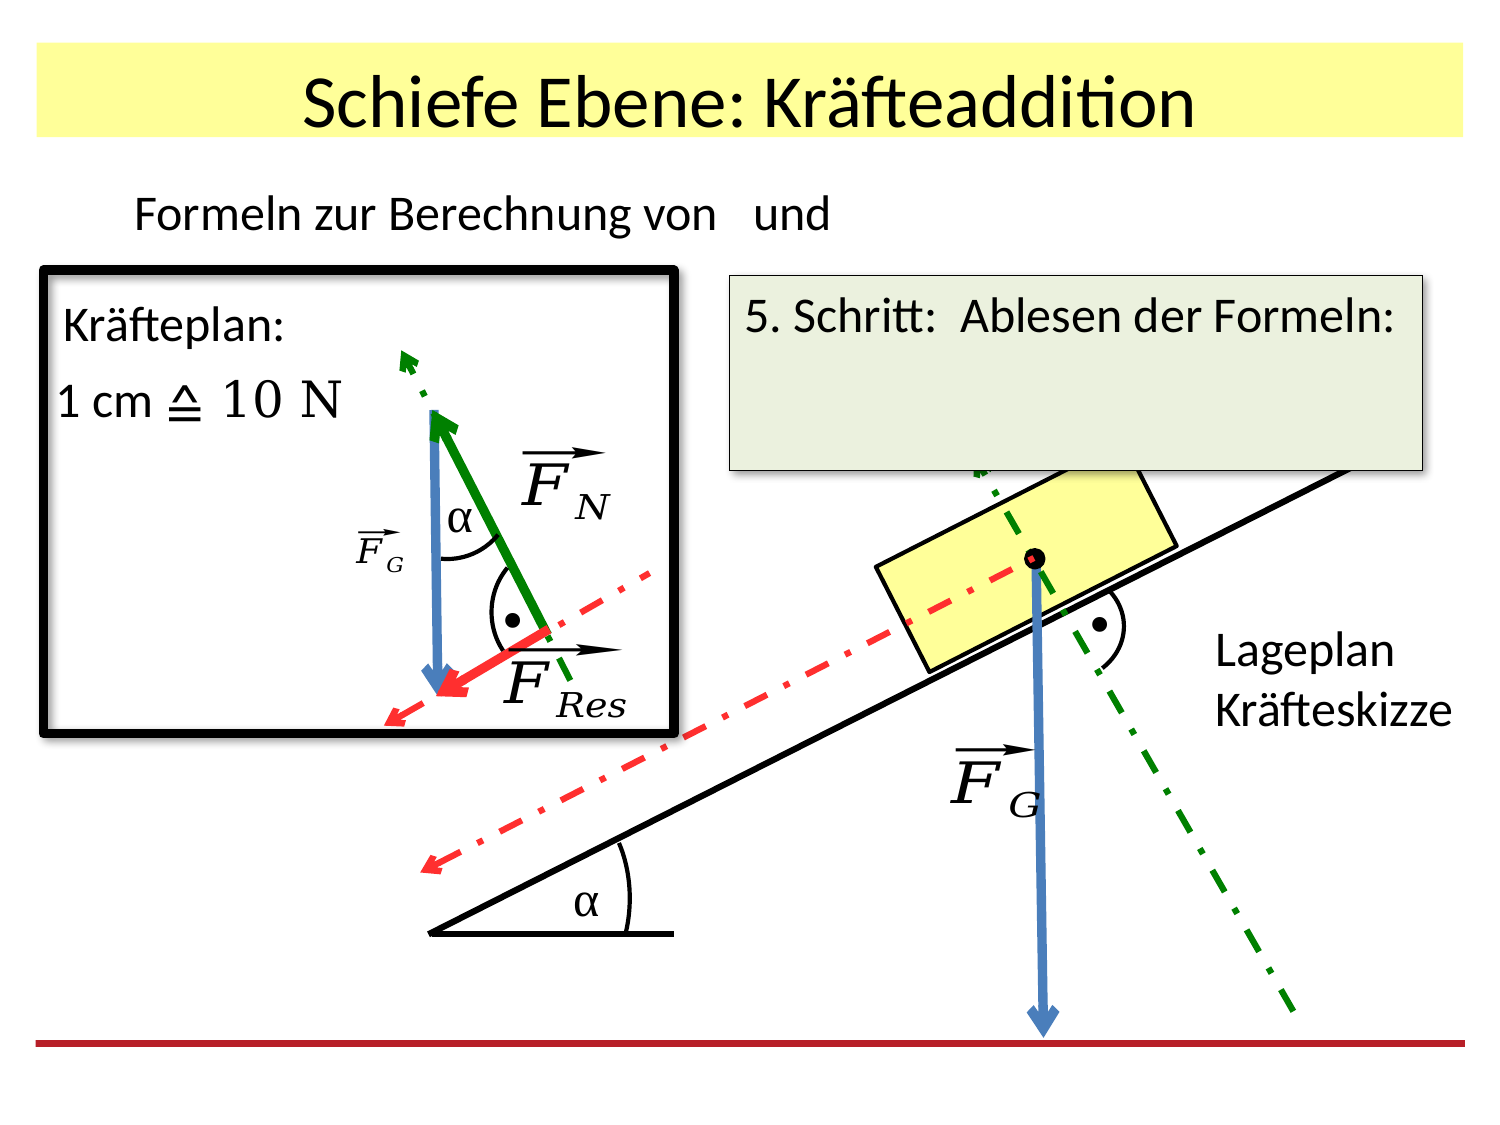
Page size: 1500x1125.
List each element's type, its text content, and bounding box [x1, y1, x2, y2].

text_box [435, 628, 550, 697]
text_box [42, 269, 675, 734]
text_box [419, 432, 1421, 1039]
text_box Lageplan Kräfteskizze [1426, 608, 1469, 744]
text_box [432, 409, 548, 630]
title Schiefe Ebene: Kräfteaddition [75, 45, 1425, 233]
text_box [383, 572, 650, 726]
